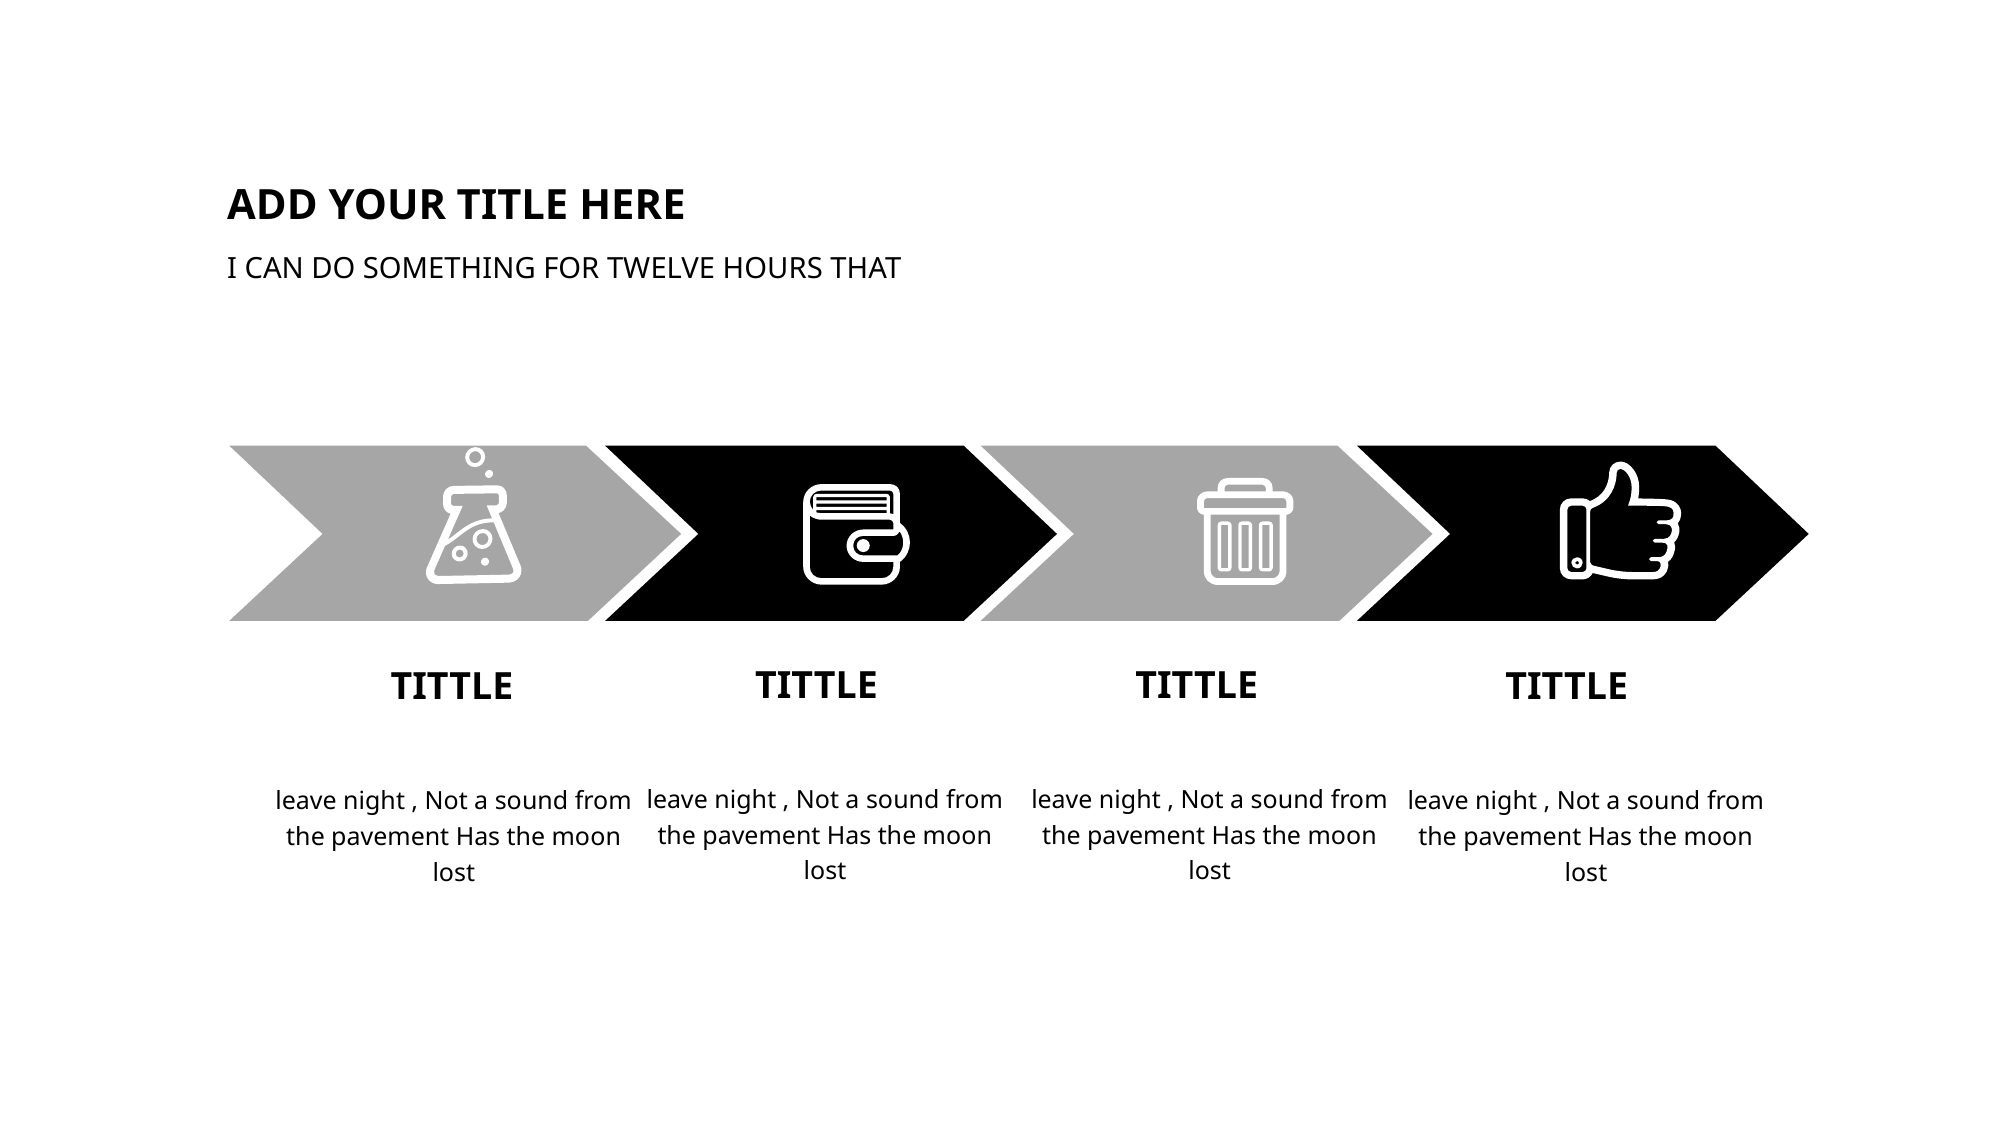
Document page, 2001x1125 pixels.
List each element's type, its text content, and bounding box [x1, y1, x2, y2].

text_box ADD YOUR TITLE HERE [212, 170, 838, 236]
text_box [229, 445, 1809, 904]
text_box I CAN DO SOMETHING FOR TWELVE HOURS THAT [212, 241, 1189, 292]
